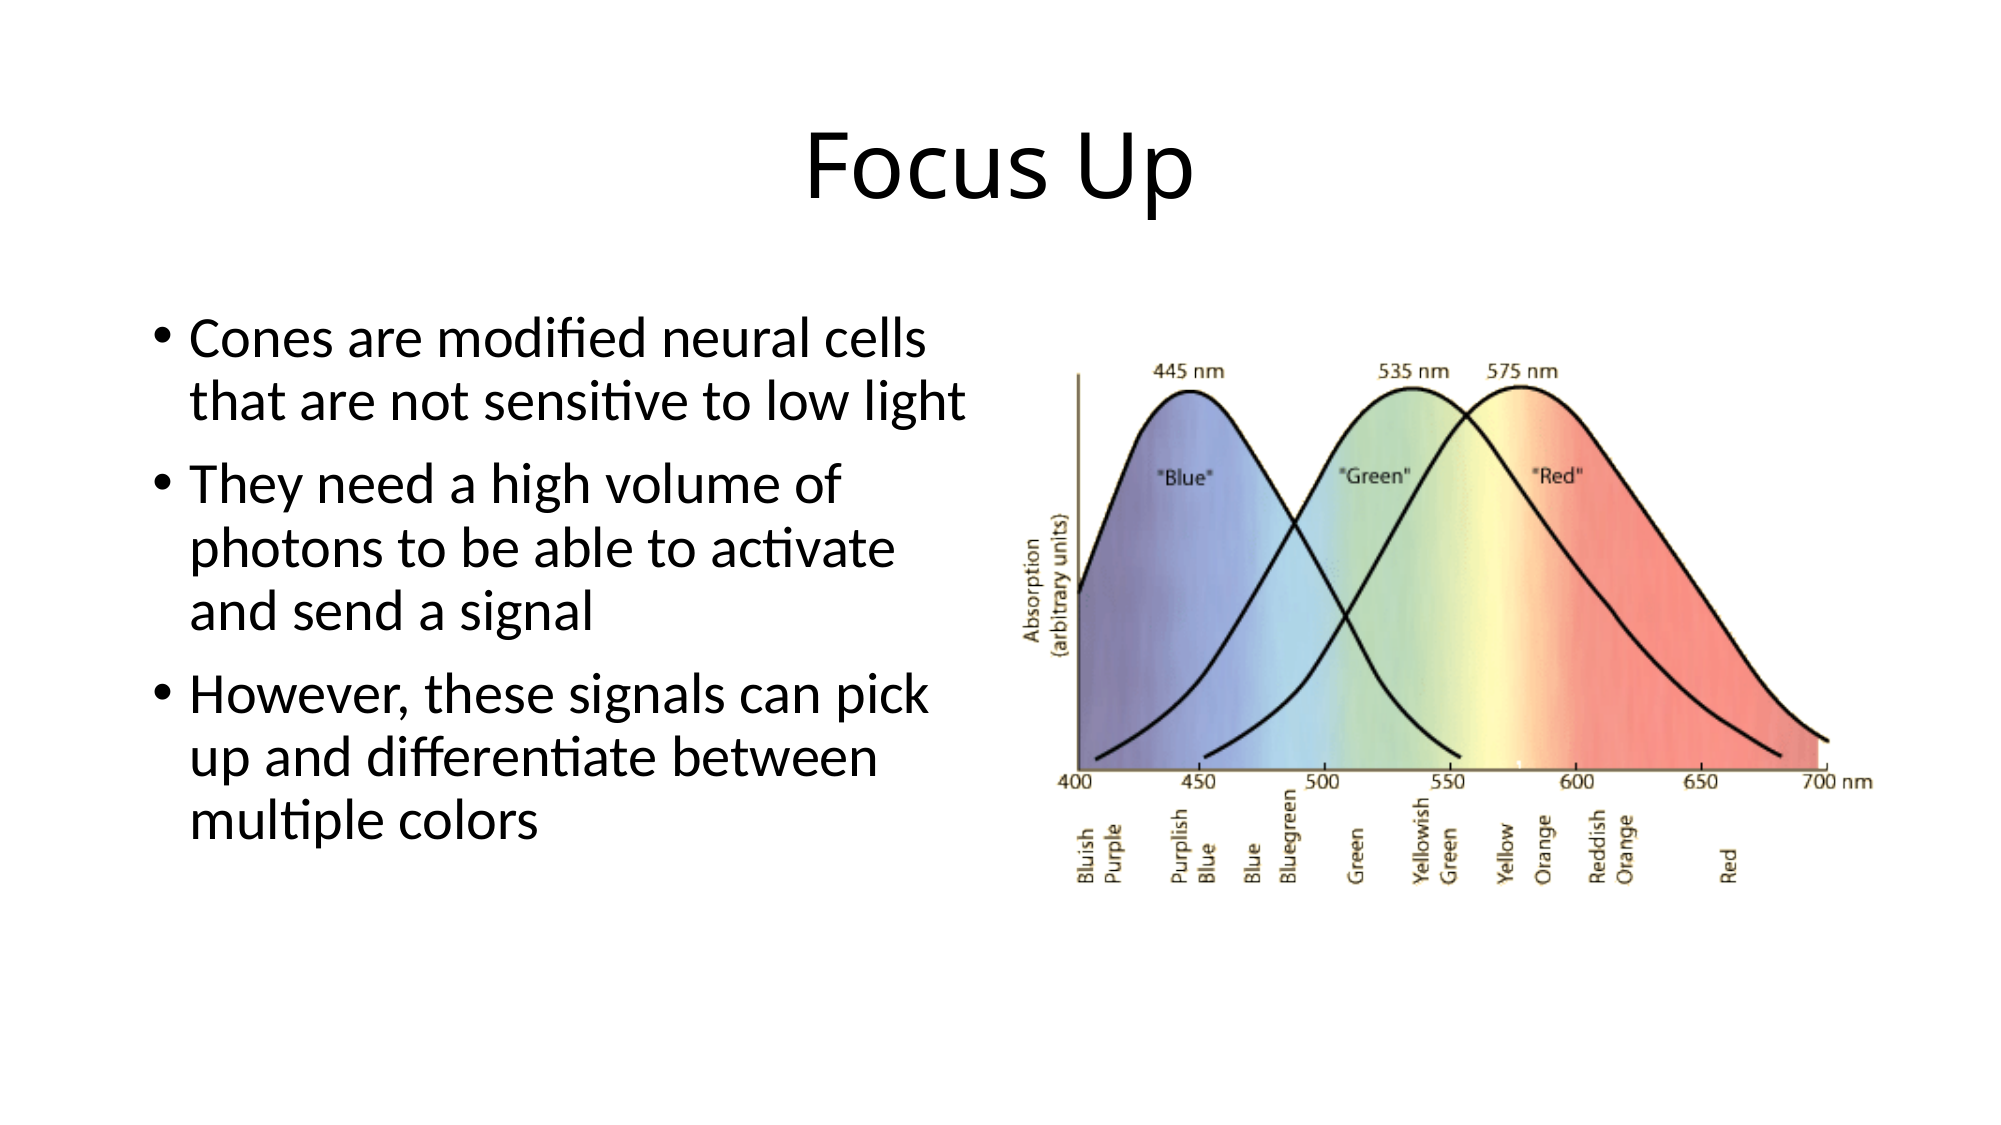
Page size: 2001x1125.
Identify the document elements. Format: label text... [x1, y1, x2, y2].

picture [1002, 345, 1896, 915]
list Cones are modified neural cells that are not sensitive to low light They need a high volume of photons to be able to activate and send a signal However, these signals can pick up and differentiate between multiple colors [137, 299, 988, 1014]
title Focus Up [137, 59, 1863, 278]
